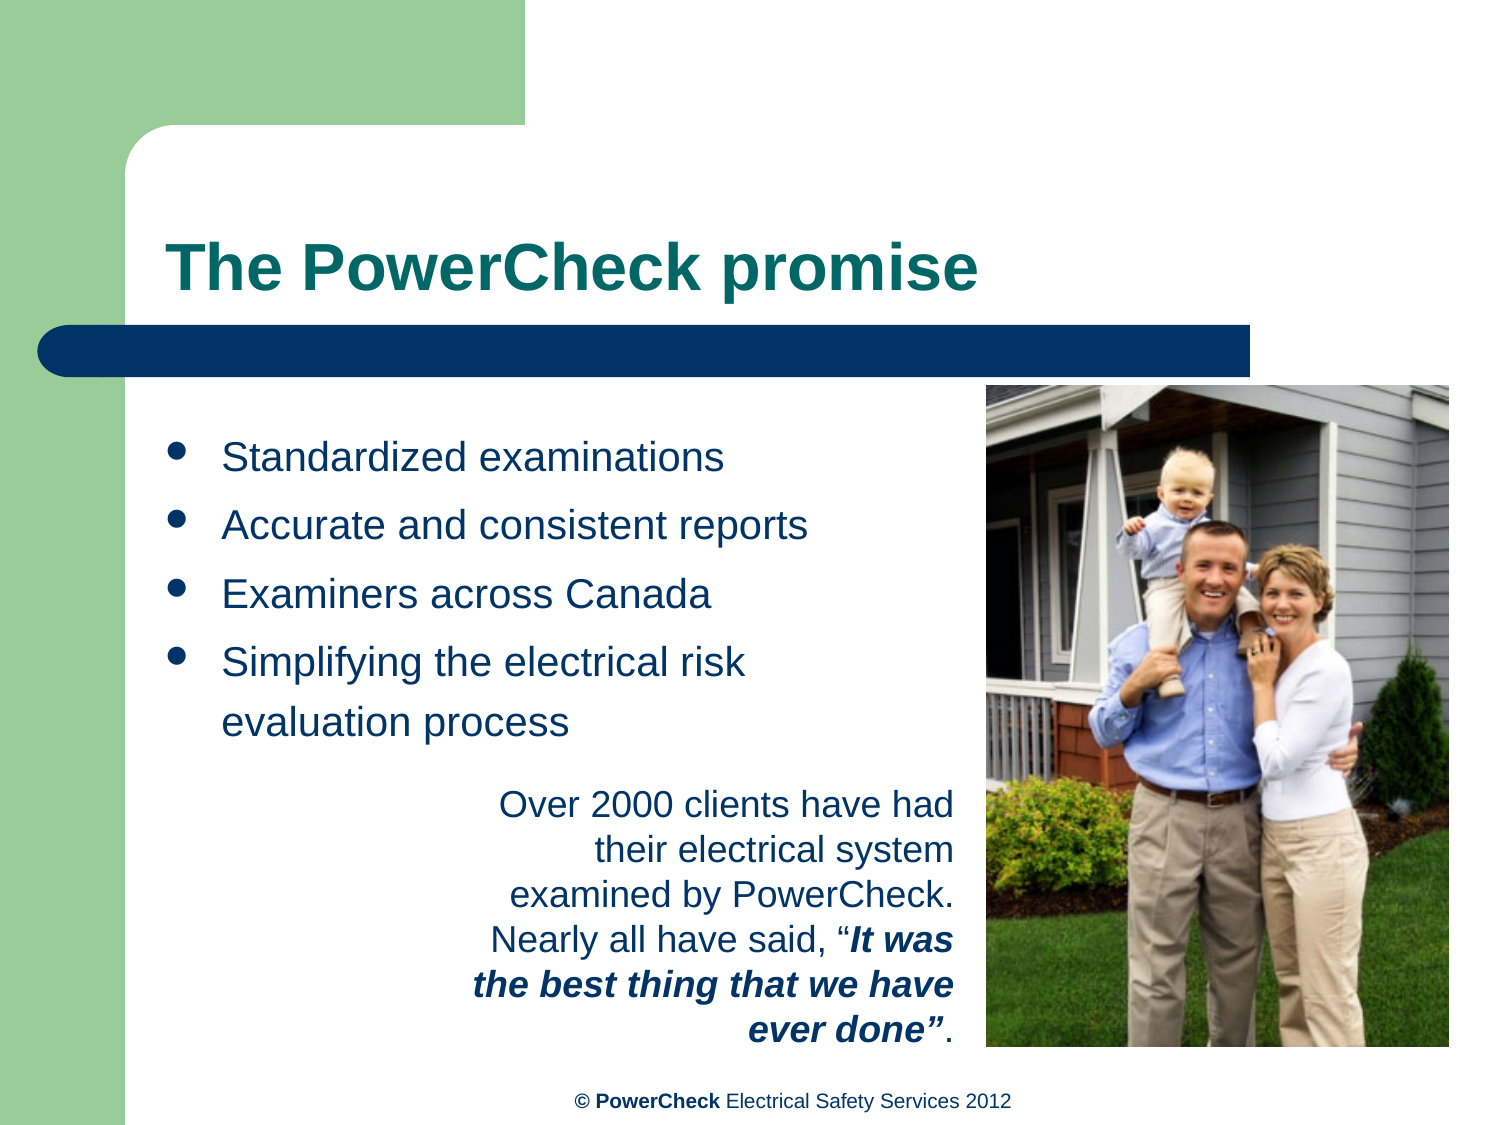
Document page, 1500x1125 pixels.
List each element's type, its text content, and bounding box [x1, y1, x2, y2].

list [985, 385, 1449, 1048]
list Standardized examinations Accurate and consistent reports Examiners across Canada Simplifying the electrical risk evaluation process [150, 412, 916, 1075]
title The PowerCheck promise [150, 125, 1463, 313]
text_box Over 2000 clients have had their electrical system examined by PowerCheck. Nearly all have said, “It was the best thing that we have ever done”. [419, 772, 970, 1103]
footer © PowerCheck Electrical Safety Services 2012 [469, 1079, 1117, 1121]
